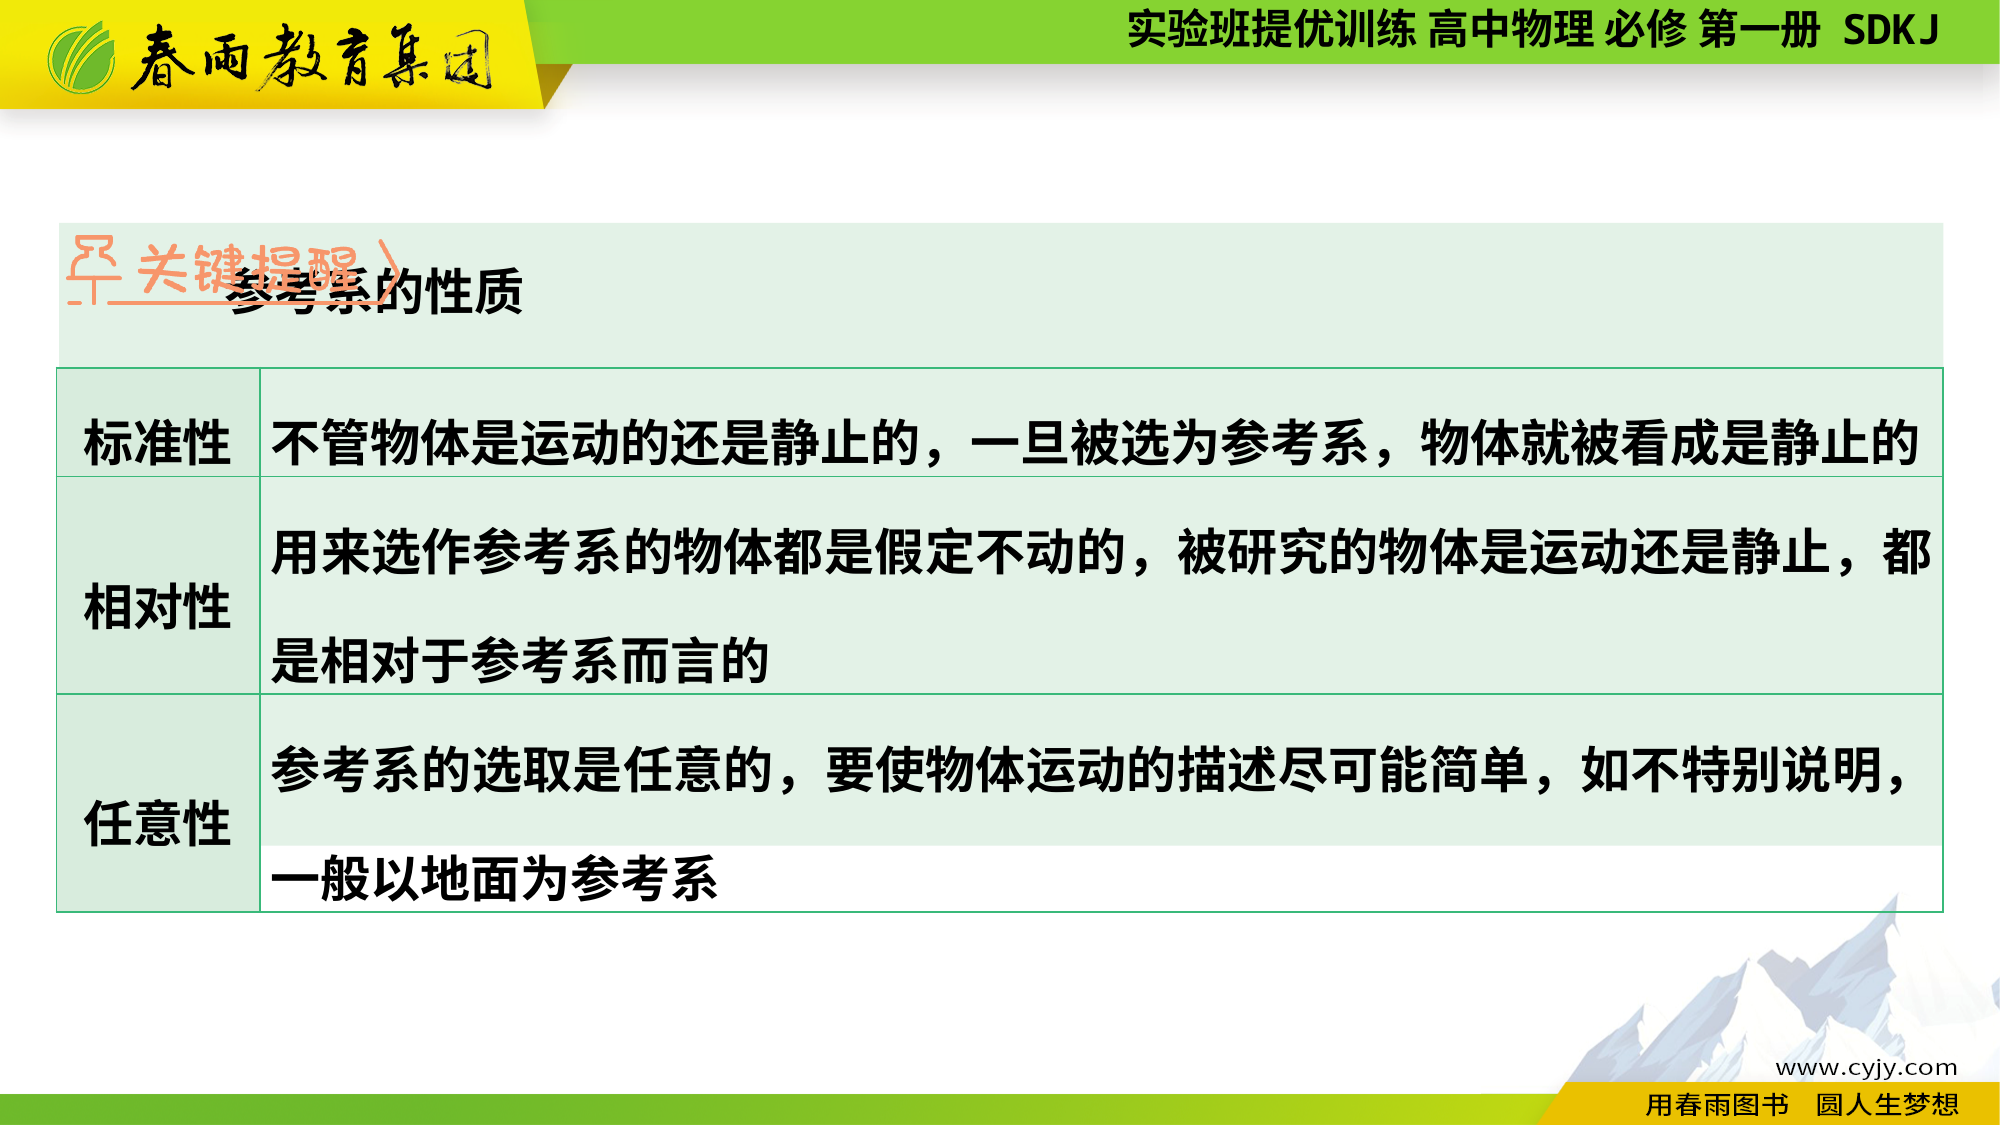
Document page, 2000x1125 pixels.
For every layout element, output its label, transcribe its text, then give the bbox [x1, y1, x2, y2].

table_cell 参考系的选取是任意的，要使物体运动的描述尽可能简单，如不特别说明，一般以地面为参考系 [261, 695, 1942, 911]
picture [0, 0, 2000, 1125]
table_header 不管物体是运动的还是静止的，一旦被选为参考系，物体就被看成是静止的 [261, 369, 1942, 476]
list 参考系的性质 [59, 222, 1944, 367]
table_cell 相对性 [57, 477, 259, 693]
table_cell 任意性 [57, 695, 259, 911]
table_cell 用来选作参考系的物体都是假定不动的，被研究的物体是运动还是静止，都是相对于参考系而言的 [261, 477, 1942, 693]
table_header 标准性 [57, 369, 259, 476]
